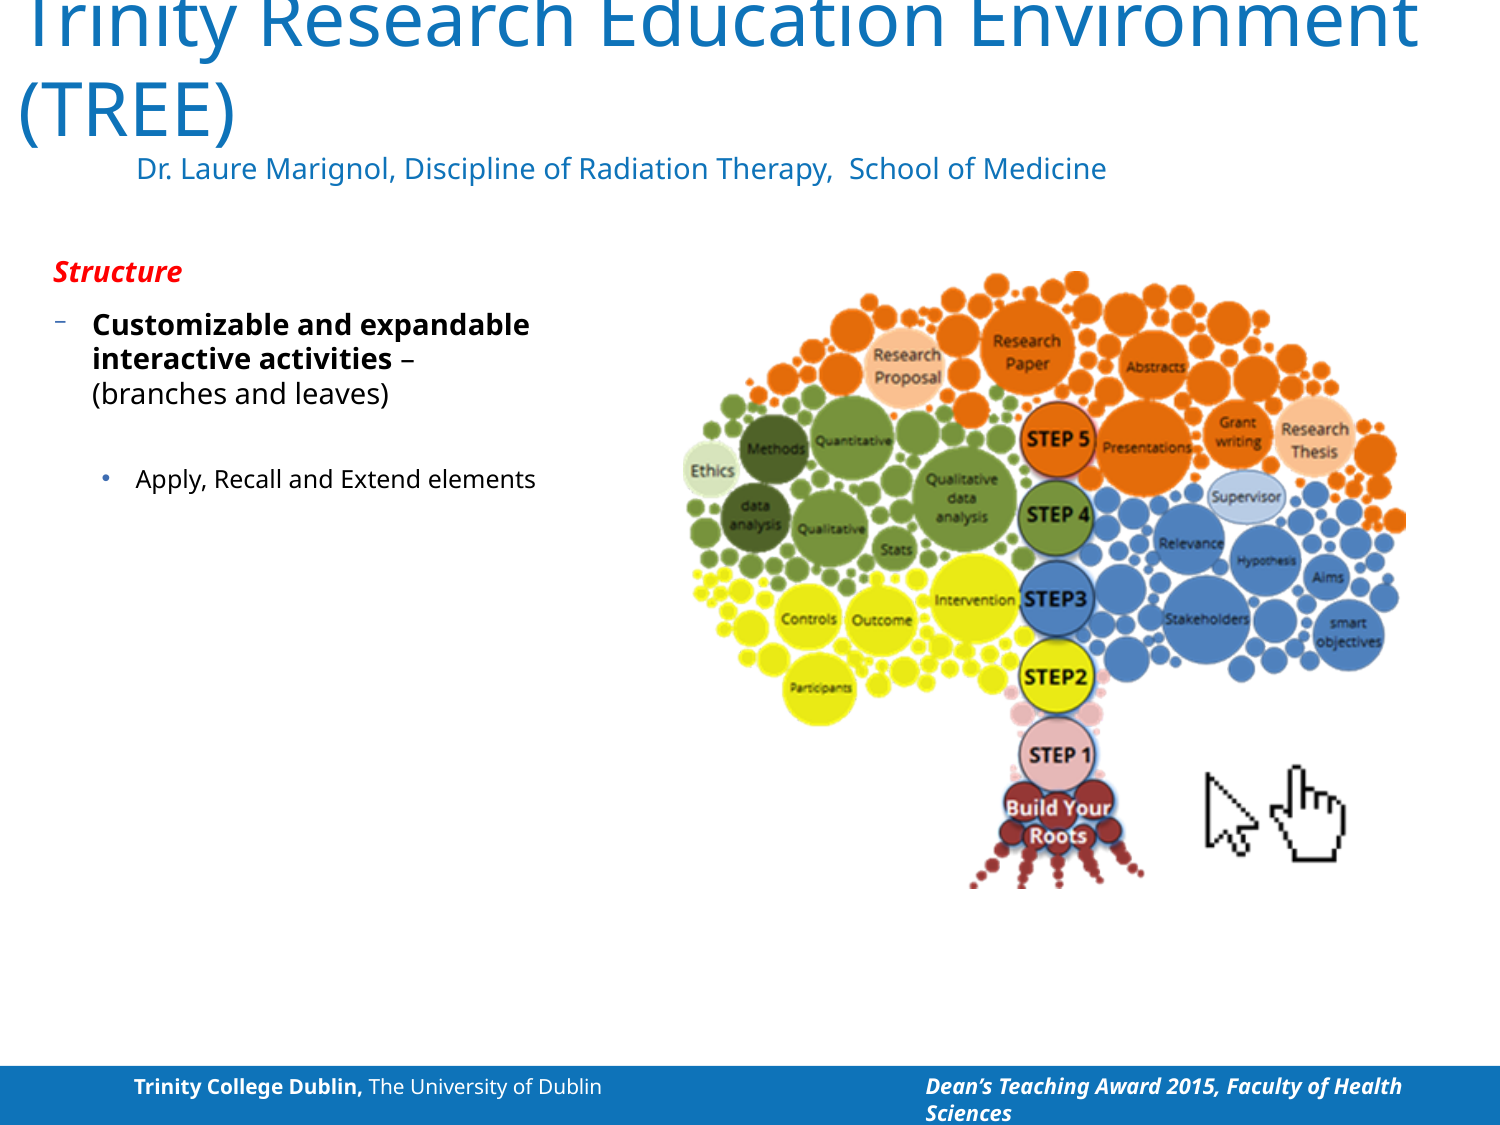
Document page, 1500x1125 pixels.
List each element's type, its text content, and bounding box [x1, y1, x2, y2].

list Structure Customizable and expandable interactive activities – (branches and leaves) Apply, Recall and Extend elements [53, 253, 552, 908]
list Dr. Laure Marignol, Discipline of Radiation Therapy, School of Medicine [135, 149, 1367, 196]
picture [683, 271, 1456, 940]
text_box Dean’s Teaching Award 2015, Faculty of Health Sciences [910, 1065, 1500, 1125]
title Trinity Research Education Environment (TREE) [18, 59, 1500, 152]
